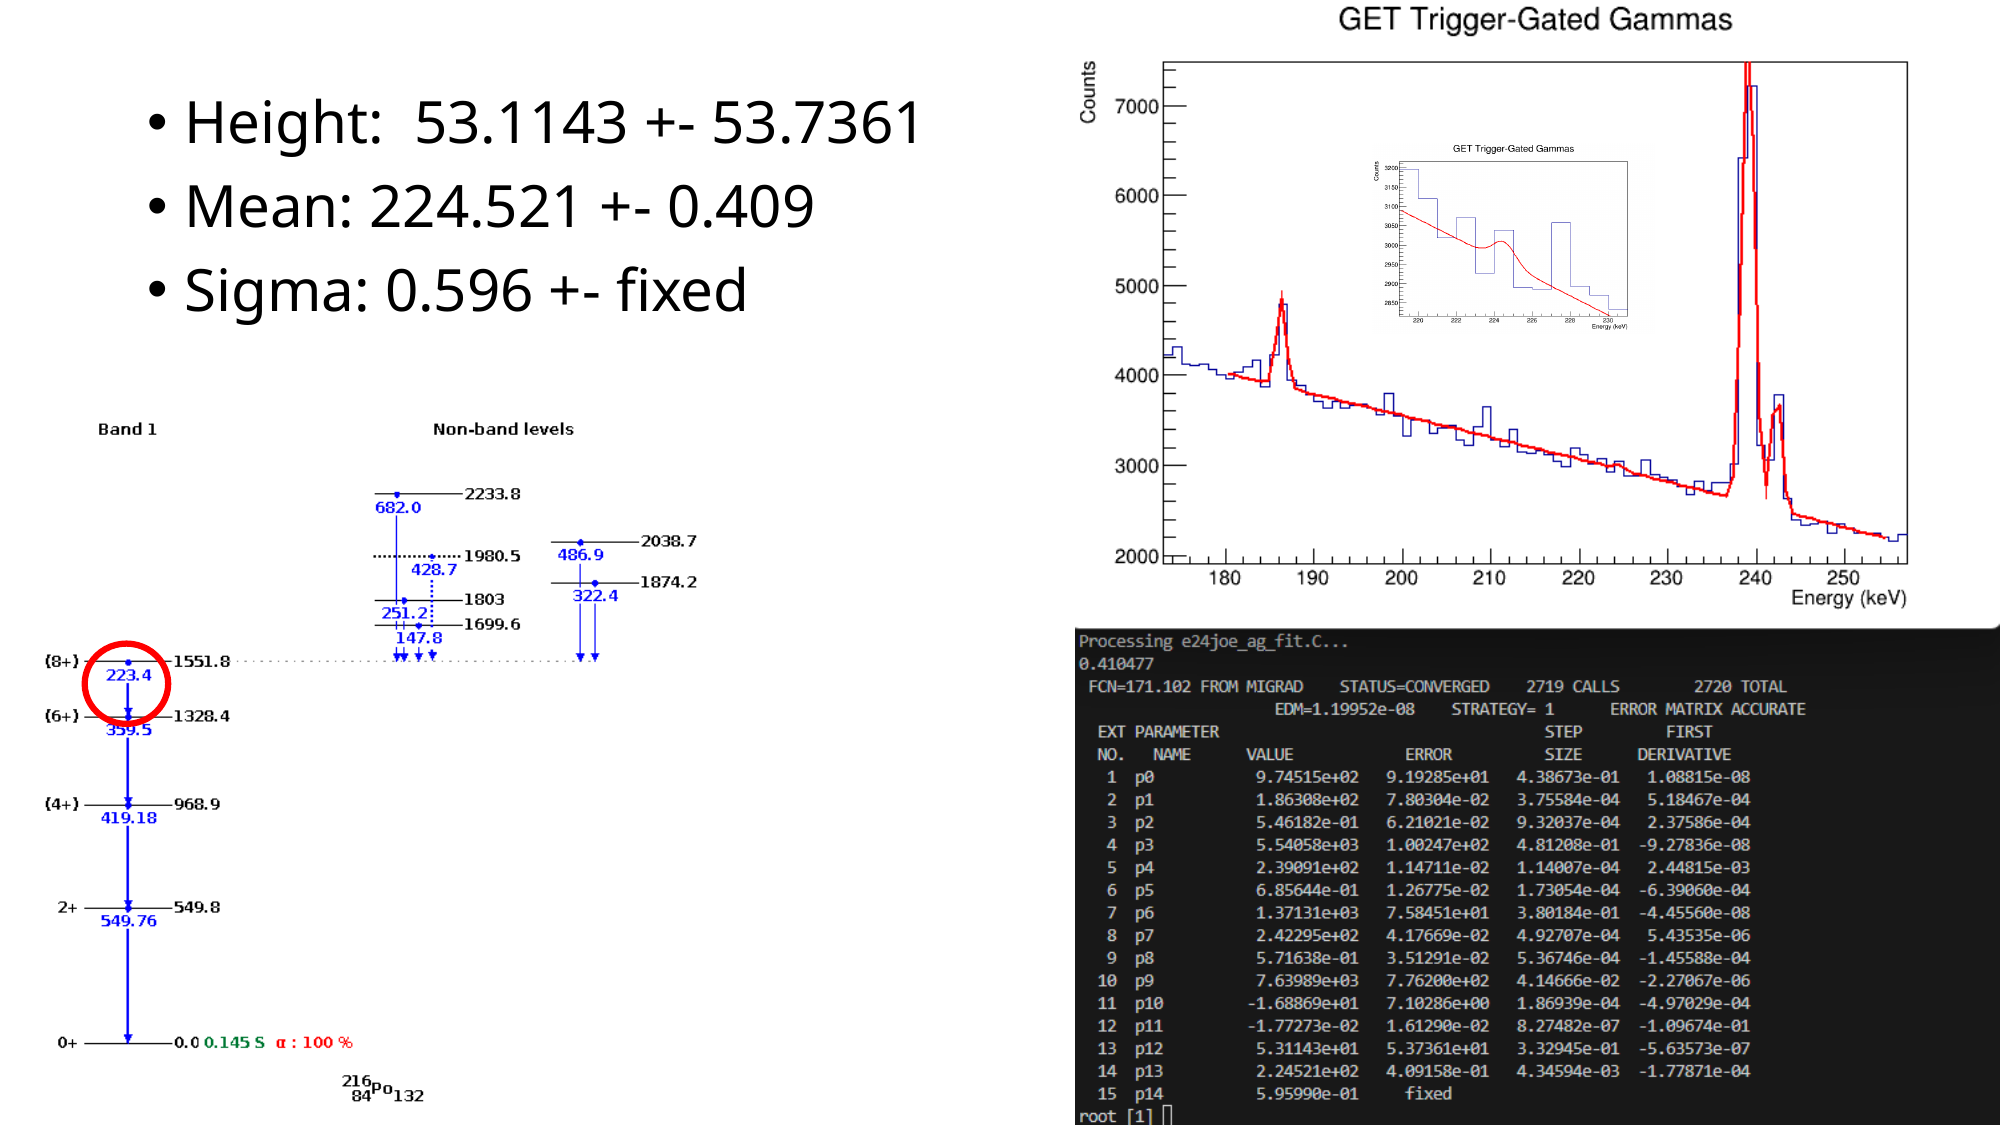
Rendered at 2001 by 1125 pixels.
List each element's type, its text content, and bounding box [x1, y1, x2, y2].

text_box Height: 53.1143 +- 53.7361 Mean: 224.521 +- 0.409 Sigma: 0.596 +- fixed [132, 85, 1075, 800]
picture [0, 388, 742, 1125]
picture [1075, 0, 2000, 1125]
